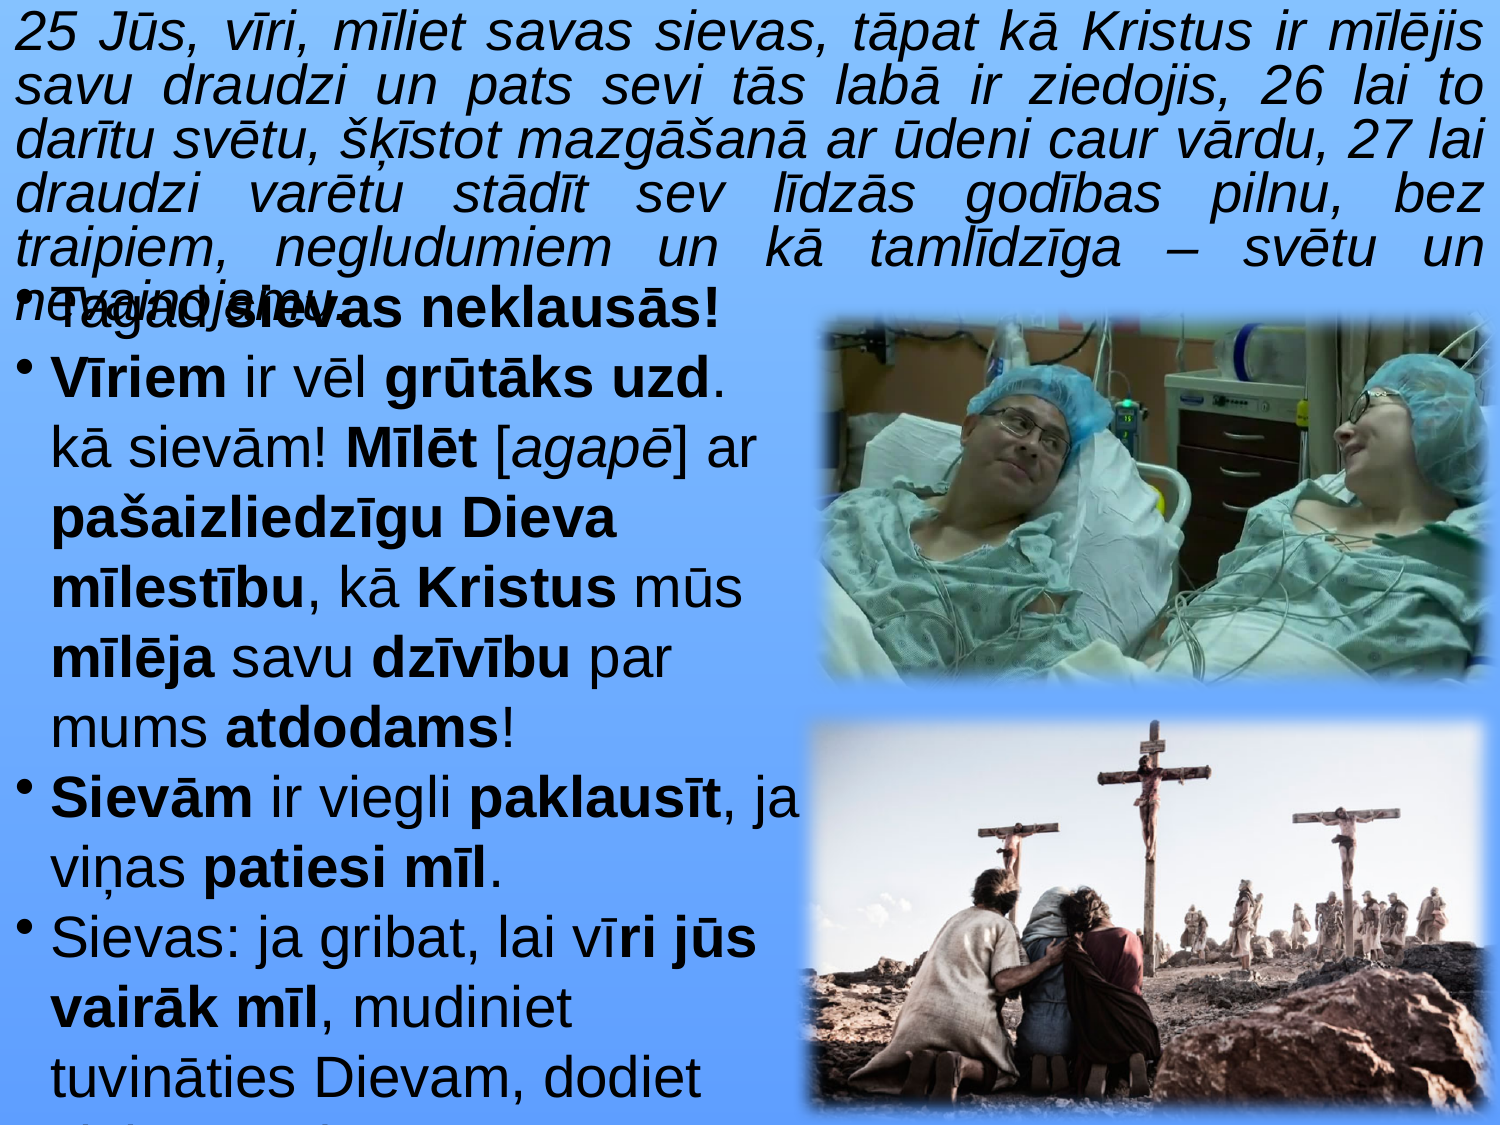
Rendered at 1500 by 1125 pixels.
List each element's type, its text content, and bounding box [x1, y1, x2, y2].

list 25 Jūs, vīri, mīliet savas sievas, tāpat kā Kristus ir mīlējis savu draudzi un pats sevi tās labā ir ziedojis, 26 lai to darītu svētu, šķīstot mazgāšanā ar ūdeni caur vārdu, 27 lai draudzi varētu stādīt sev līdzās godības pilnu, bez traipiem, negludumiem un kā tamlīdzīga – svētu un nevainojamu. [0, 0, 1500, 178]
picture [808, 304, 1500, 695]
text_box Tagad sievas neklausās! Vīriem ir vēl grūtāks uzd. kā sievām! Mīlēt [agapē] ar pašaizliedzīgu Dieva mīlestību, kā Kristus mūs mīlēja savu dzīvību par mums atdodams! Sievām ir viegli paklausīt, ja viņas patiesi mīl. Sievas: ja gribat, lai vīri jūs vairāk mīl, mudiniet tuvināties Dievam, dodiet viņiem godu. [0, 261, 821, 1125]
picture [792, 702, 1500, 1125]
